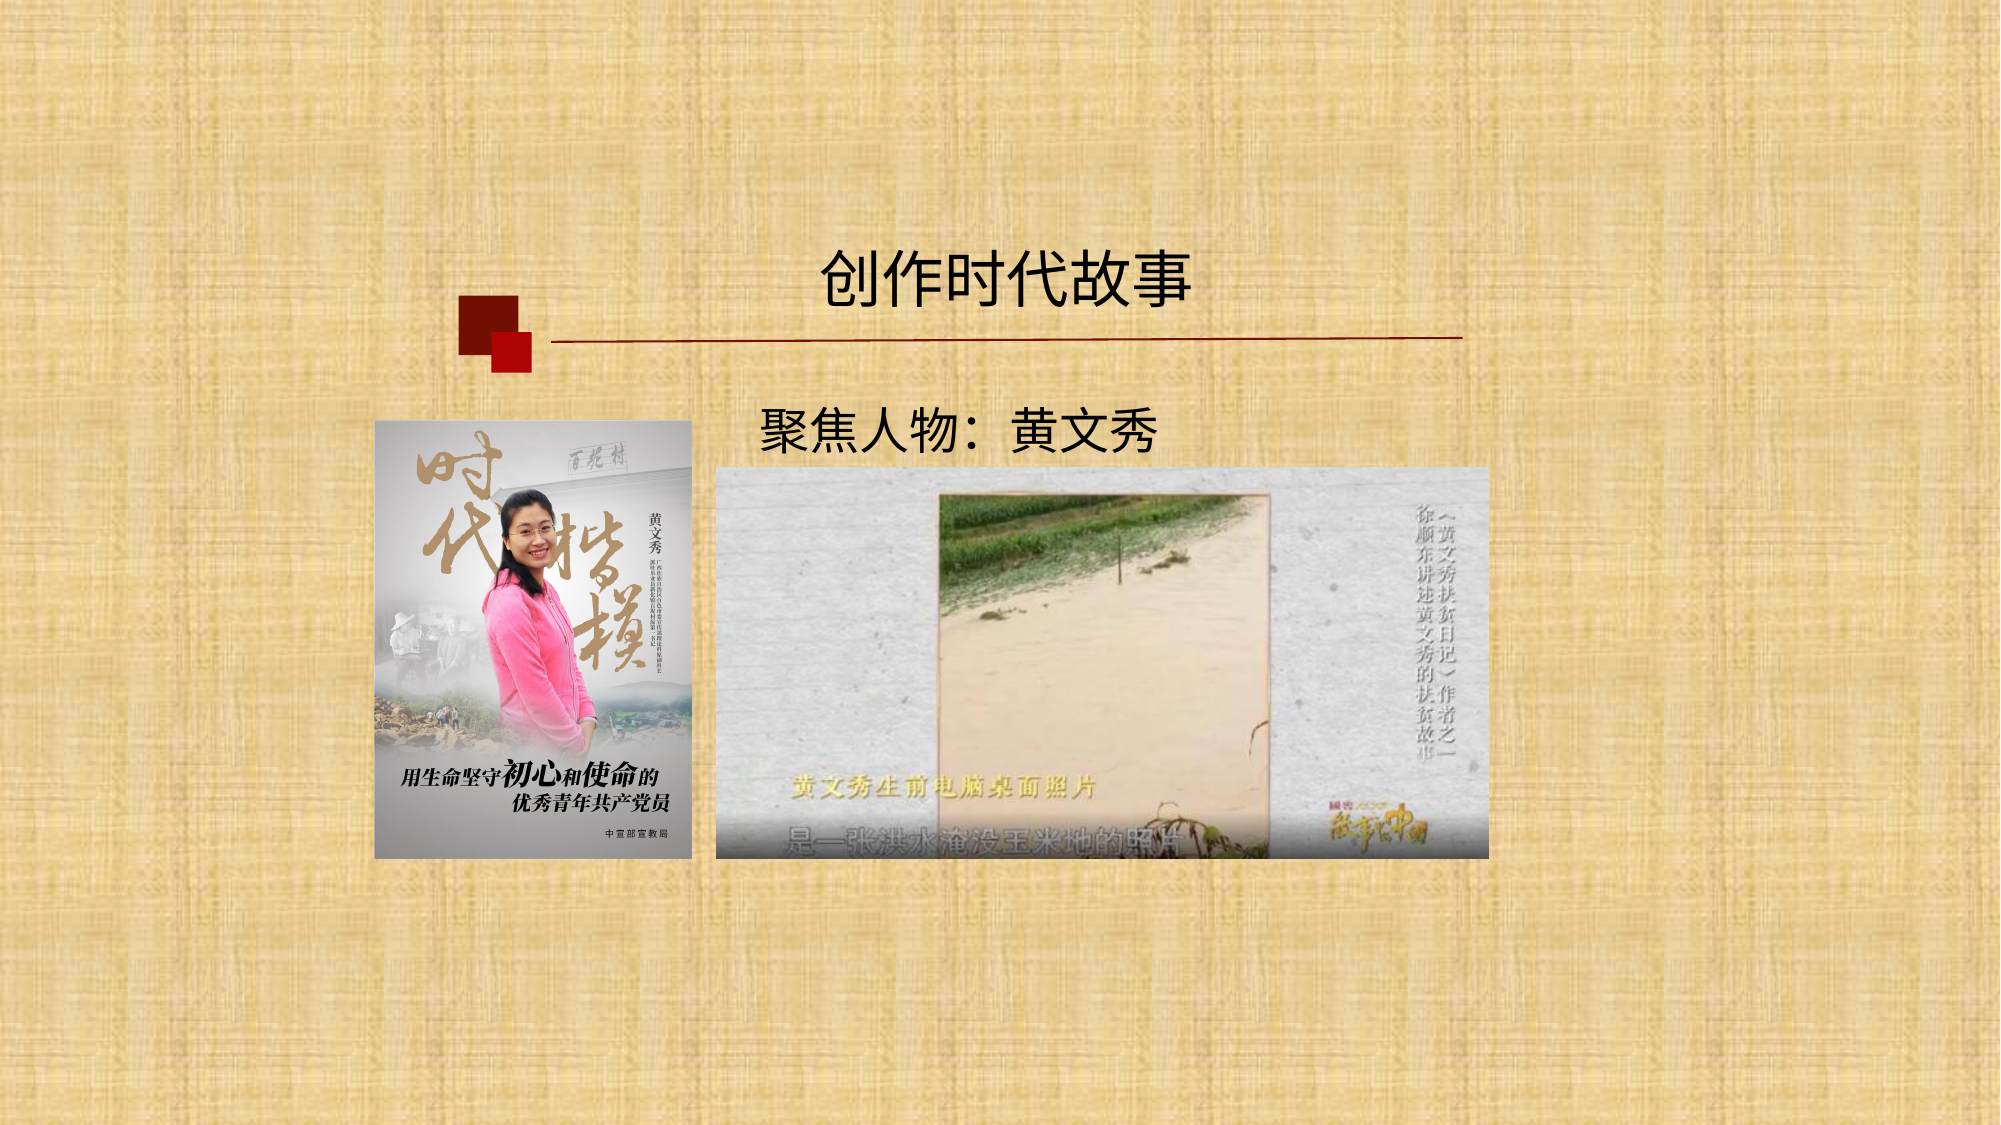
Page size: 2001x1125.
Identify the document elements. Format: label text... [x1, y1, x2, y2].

picture [0, 0, 2001, 1125]
text_box 创作时代故事 [551, 232, 1463, 322]
text_box 聚焦人物：黄文秀 [744, 391, 1327, 467]
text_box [458, 295, 532, 373]
text_box [306, 404, 744, 560]
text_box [551, 337, 1463, 342]
text_box [1327, 404, 1562, 560]
